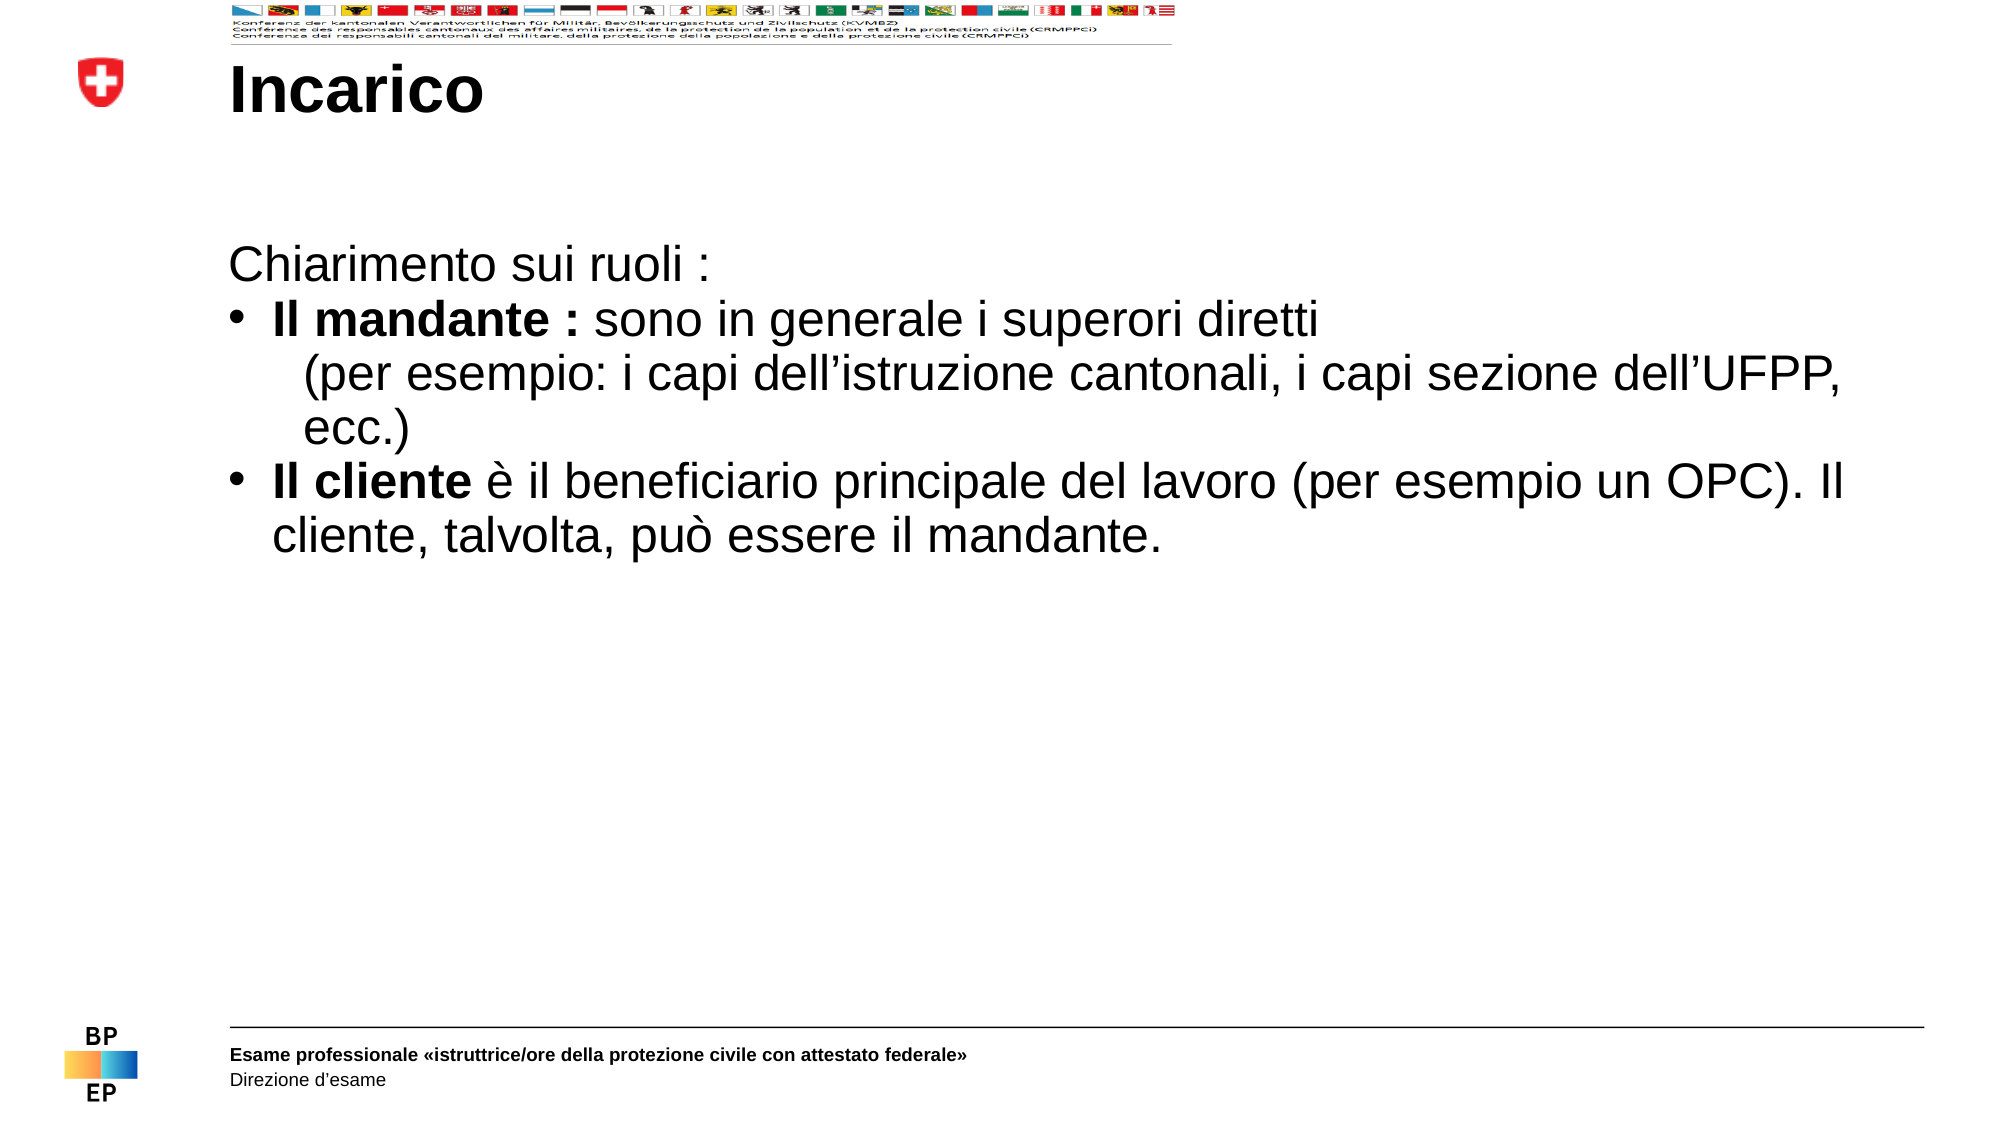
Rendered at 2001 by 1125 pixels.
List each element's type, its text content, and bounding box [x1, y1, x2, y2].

picture [229, 4, 1175, 46]
footer Esame professionale «istruttrice/ore della protezione civile con attestato federale» Direzione d’esame [229, 1040, 1177, 1088]
picture [61, 1021, 140, 1106]
list Chiarimento sui ruoli : Il mandante : sono in generale i superori diretti (per esempio: i capi dell’istruzione cantonali, i capi sezione dell’UFPP, ecc.) Il cliente è il beneficiario principale del lavoro (per esempio un OPC). Il cliente, talvolta, può essere il mandante. [228, 237, 1922, 981]
title Incarico [229, 50, 1922, 199]
